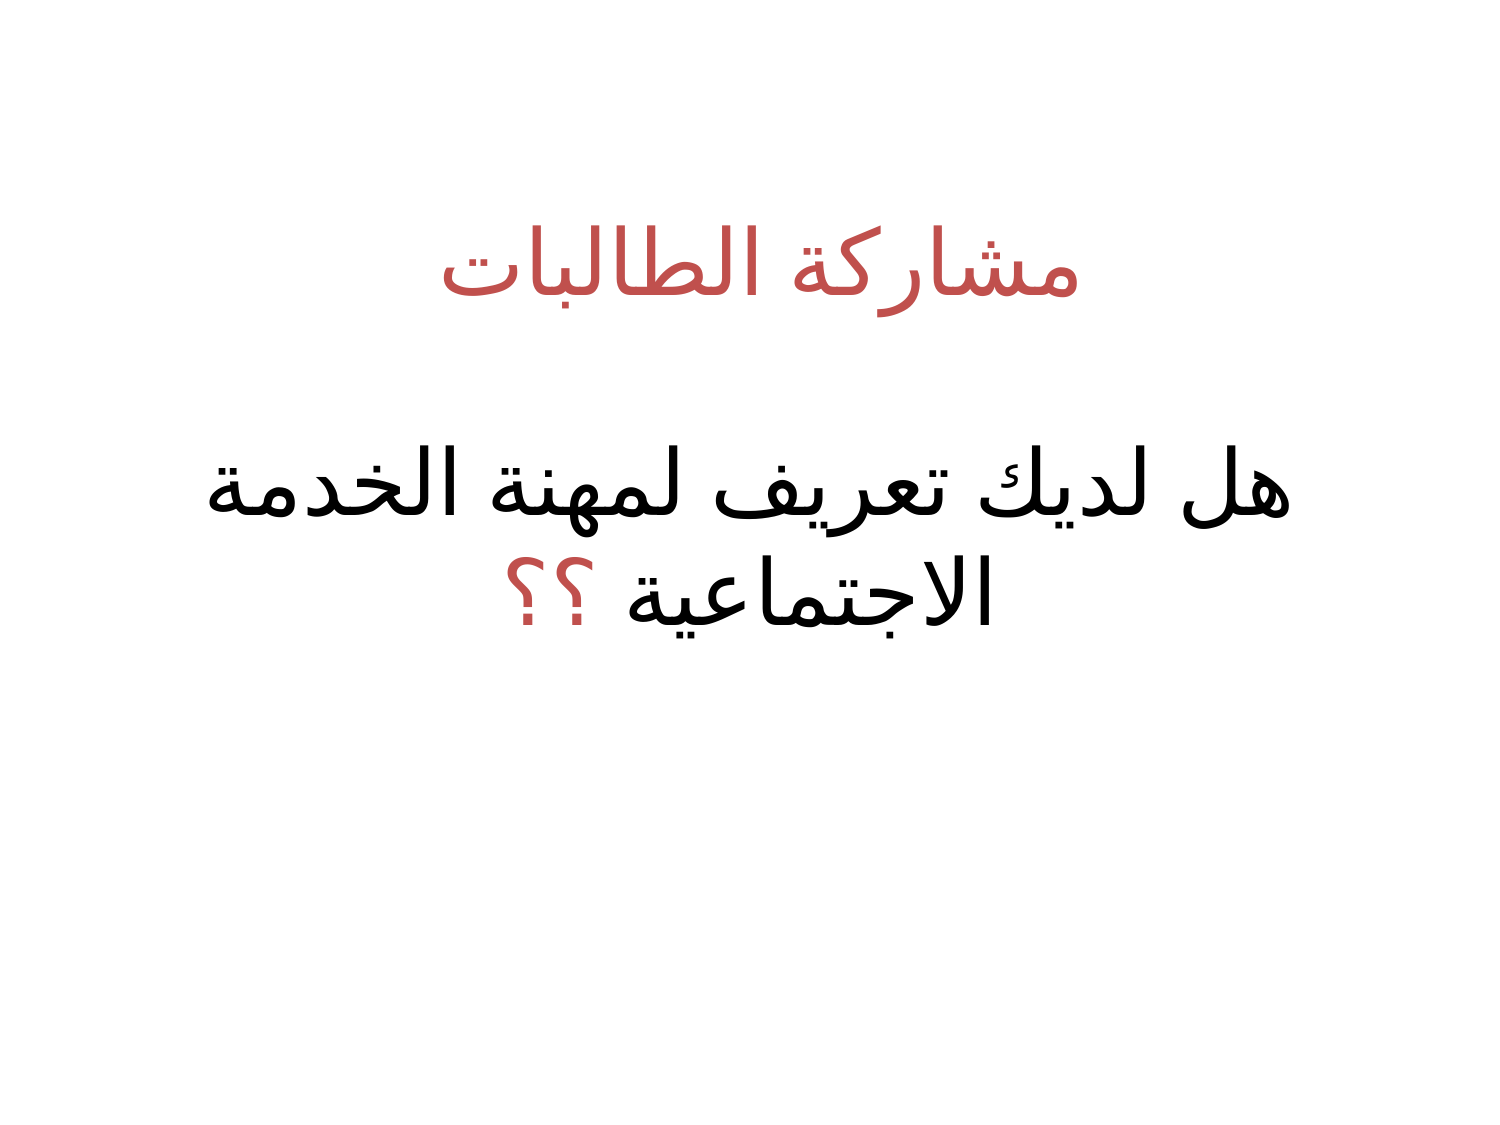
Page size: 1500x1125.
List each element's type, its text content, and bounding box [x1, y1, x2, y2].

title مشاركة الطالبات هل لديك تعريف لمهنة الخدمة الاجتماعية ؟؟ [75, 45, 1425, 1024]
